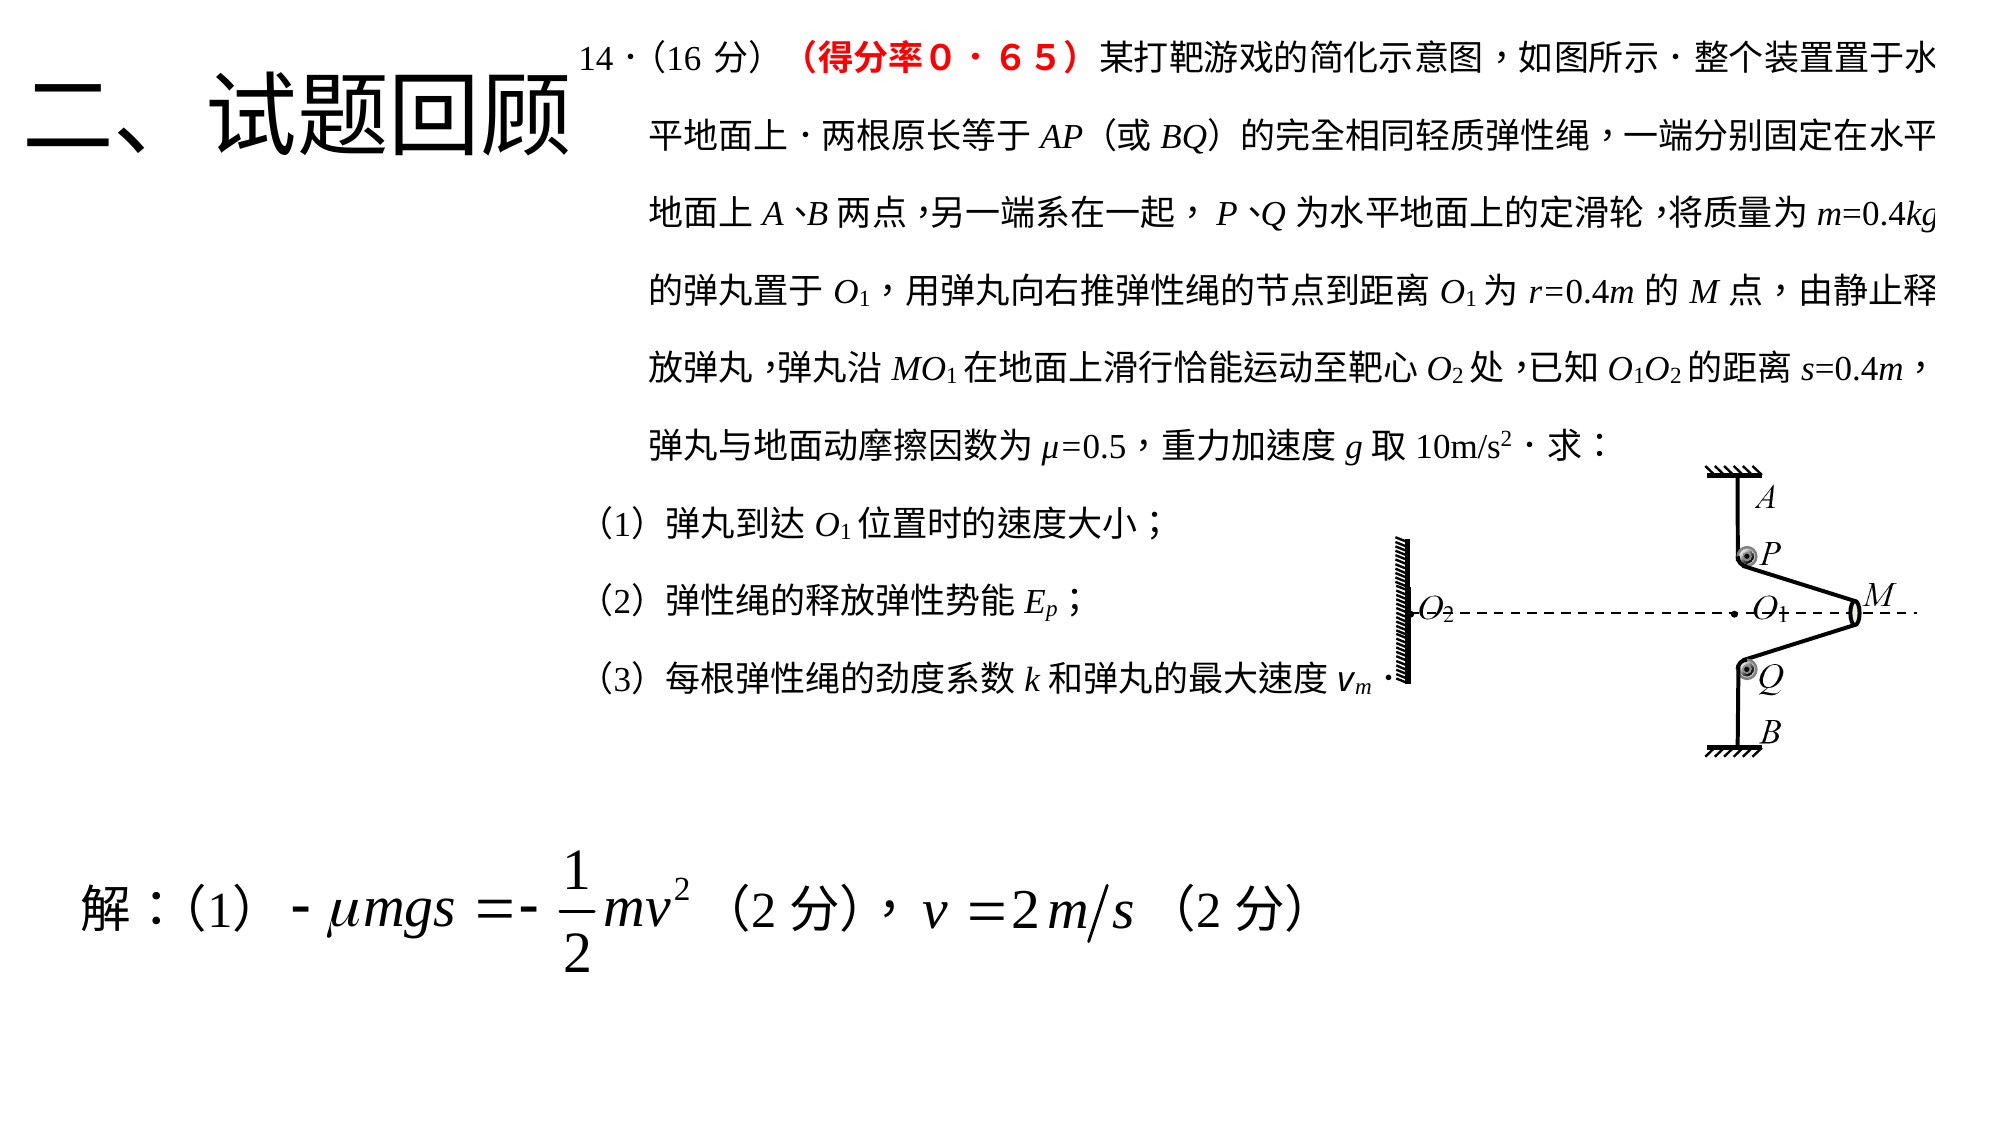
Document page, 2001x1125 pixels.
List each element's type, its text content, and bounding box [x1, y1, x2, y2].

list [578, 18, 1935, 796]
title 二、试题回顾 [7, 10, 1733, 228]
picture [80, 796, 2000, 1022]
